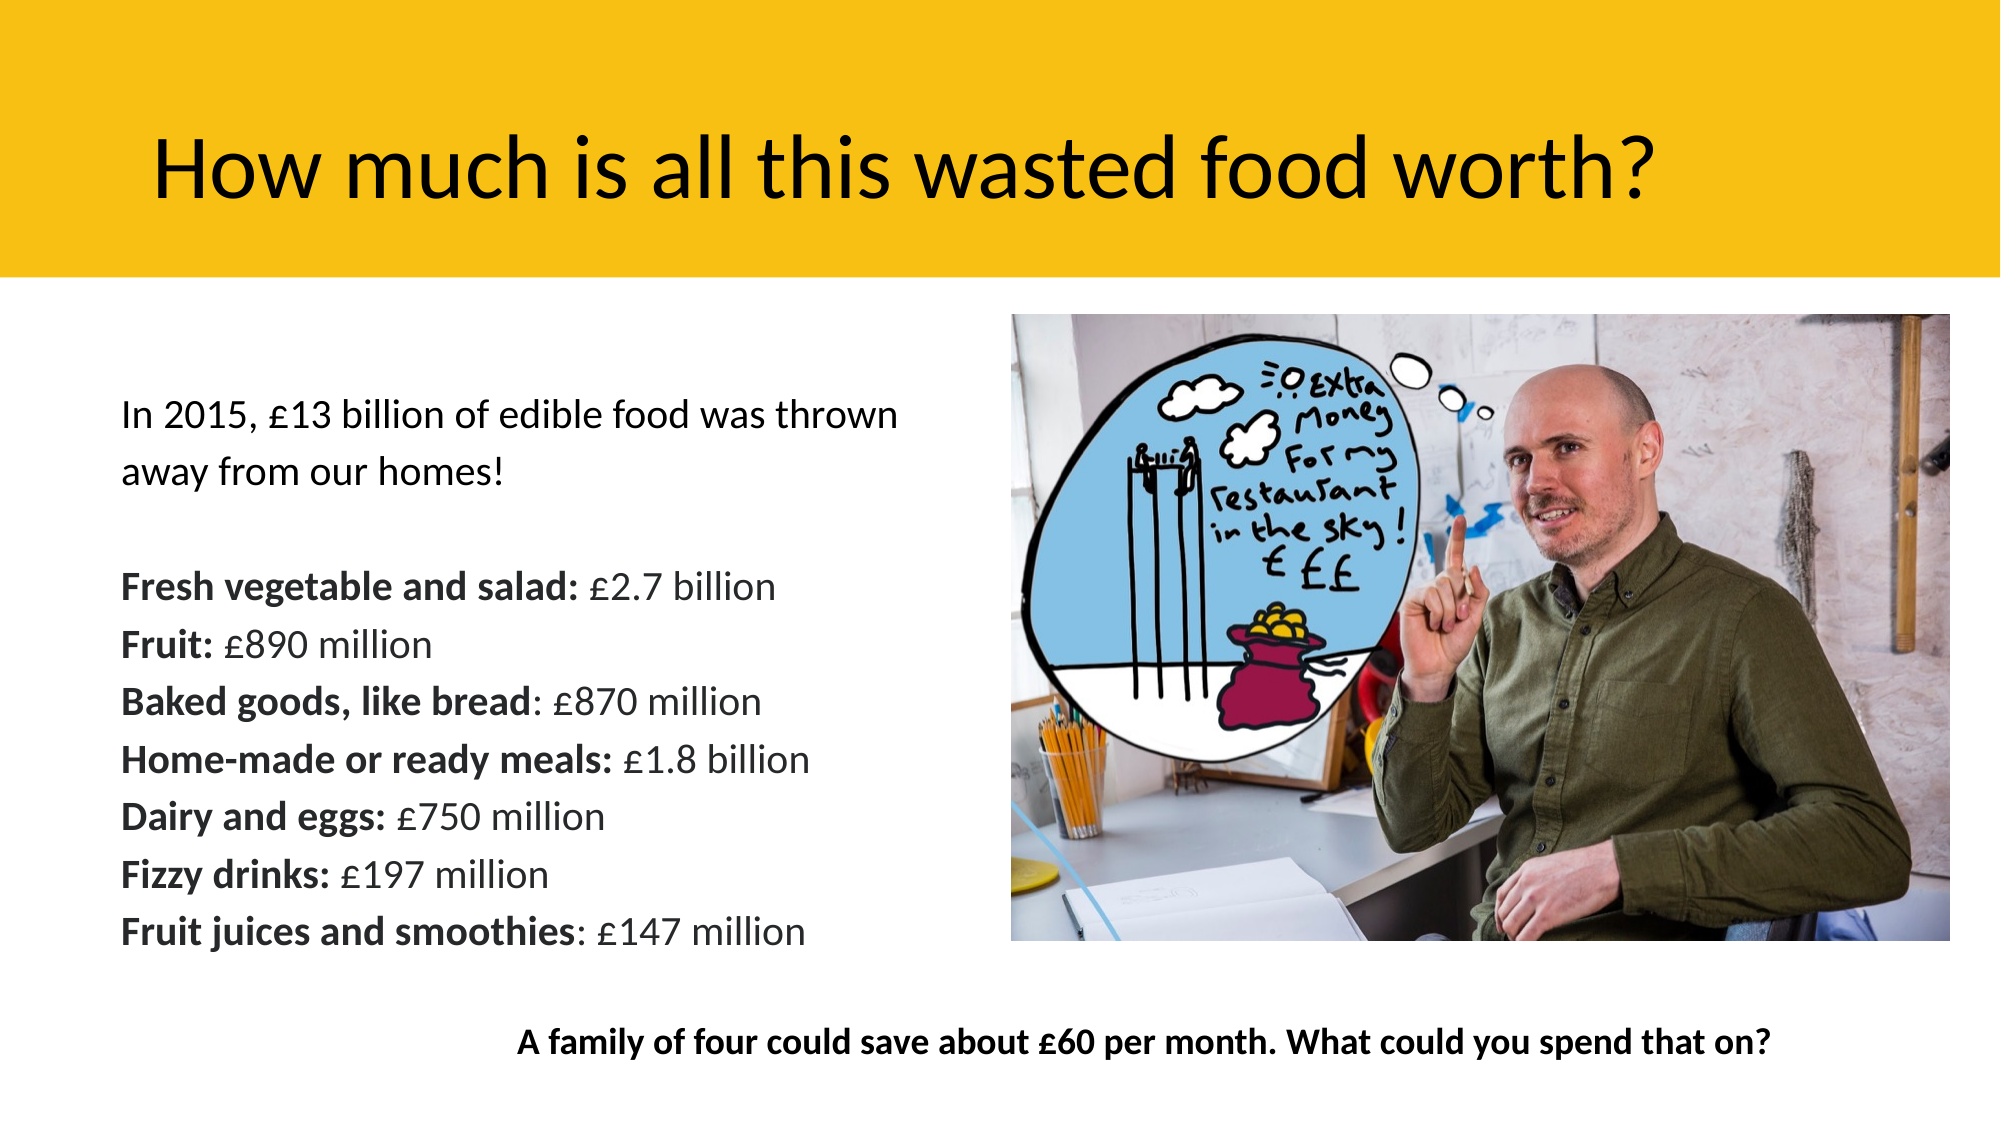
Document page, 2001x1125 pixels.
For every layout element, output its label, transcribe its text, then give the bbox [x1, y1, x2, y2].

title How much is all this wasted food worth? [137, 59, 1863, 278]
text_box In 2015, £13 billion of edible food was thrown away from our homes! Fresh vegetable and salad: £2.7 billion Fruit: £890 million Baked goods, like bread: £870 million Home-made or ready meals: £1.8 billion Dairy and eggs: £750 million Fizzy drinks: £197 million Fruit juices and smoothies: £147 million [106, 364, 979, 955]
picture [1010, 314, 1951, 941]
text_box A family of four could save about £60 per month. What could you spend that on? [502, 995, 2000, 1094]
